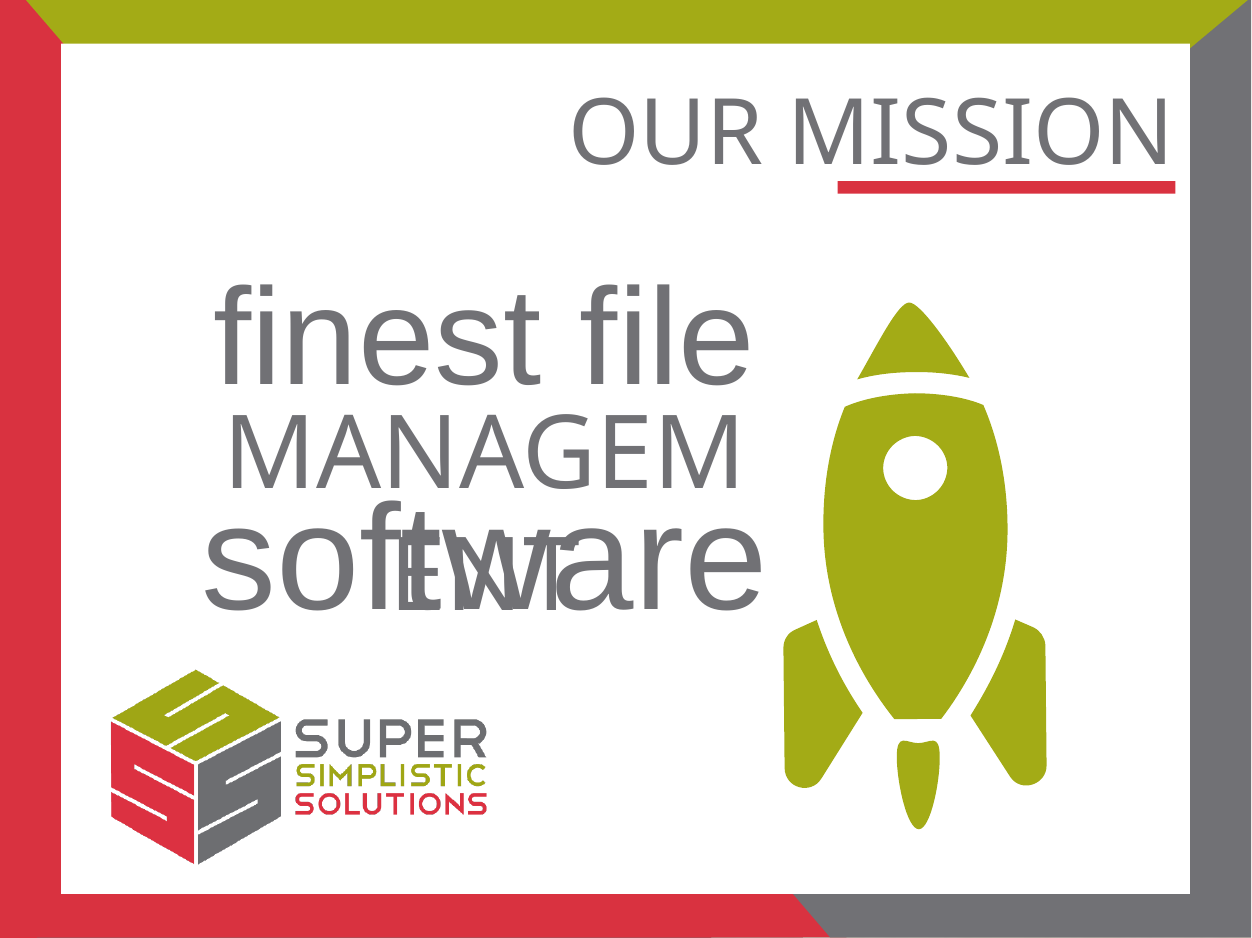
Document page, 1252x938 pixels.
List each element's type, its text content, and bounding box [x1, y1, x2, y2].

picture [106, 667, 491, 867]
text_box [131, 239, 839, 655]
title OUR MISSION [61, 50, 1190, 207]
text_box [656, 345, 1170, 859]
